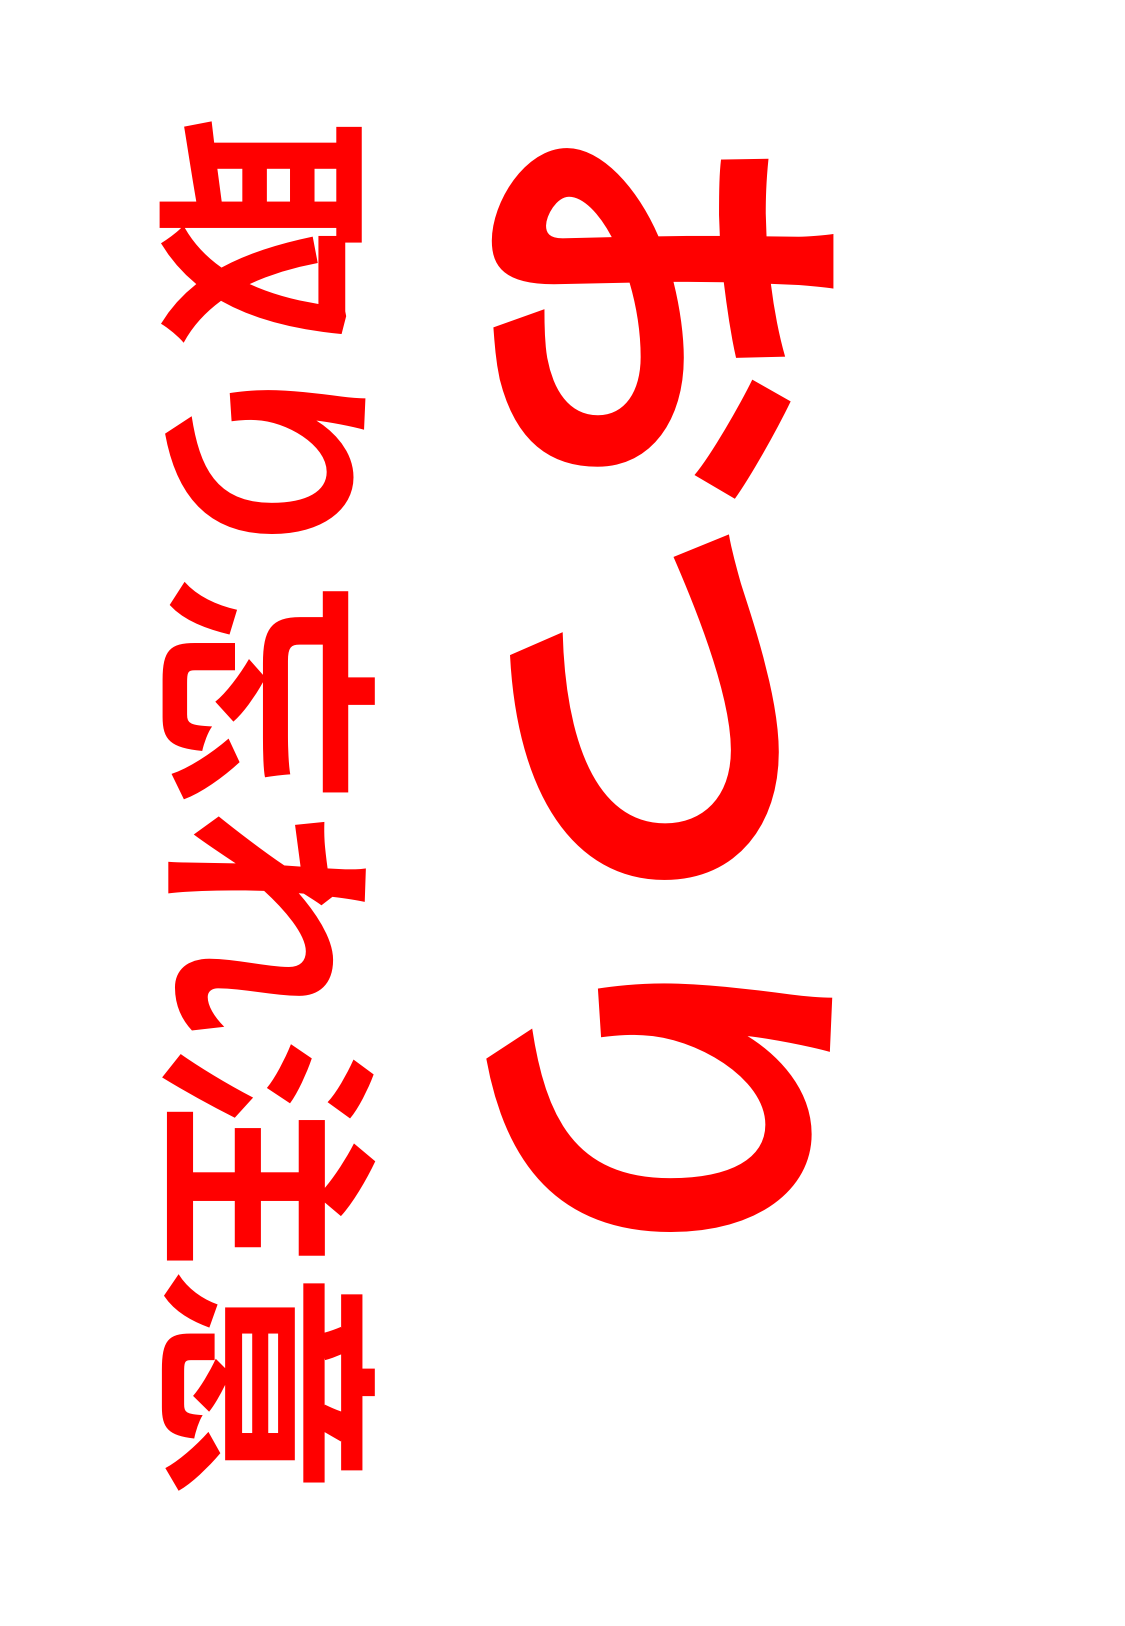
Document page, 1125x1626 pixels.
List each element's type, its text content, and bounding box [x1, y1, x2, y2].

text_box 取り忘れ注意 [126, 102, 606, 1513]
text_box おつり [425, 102, 962, 1320]
